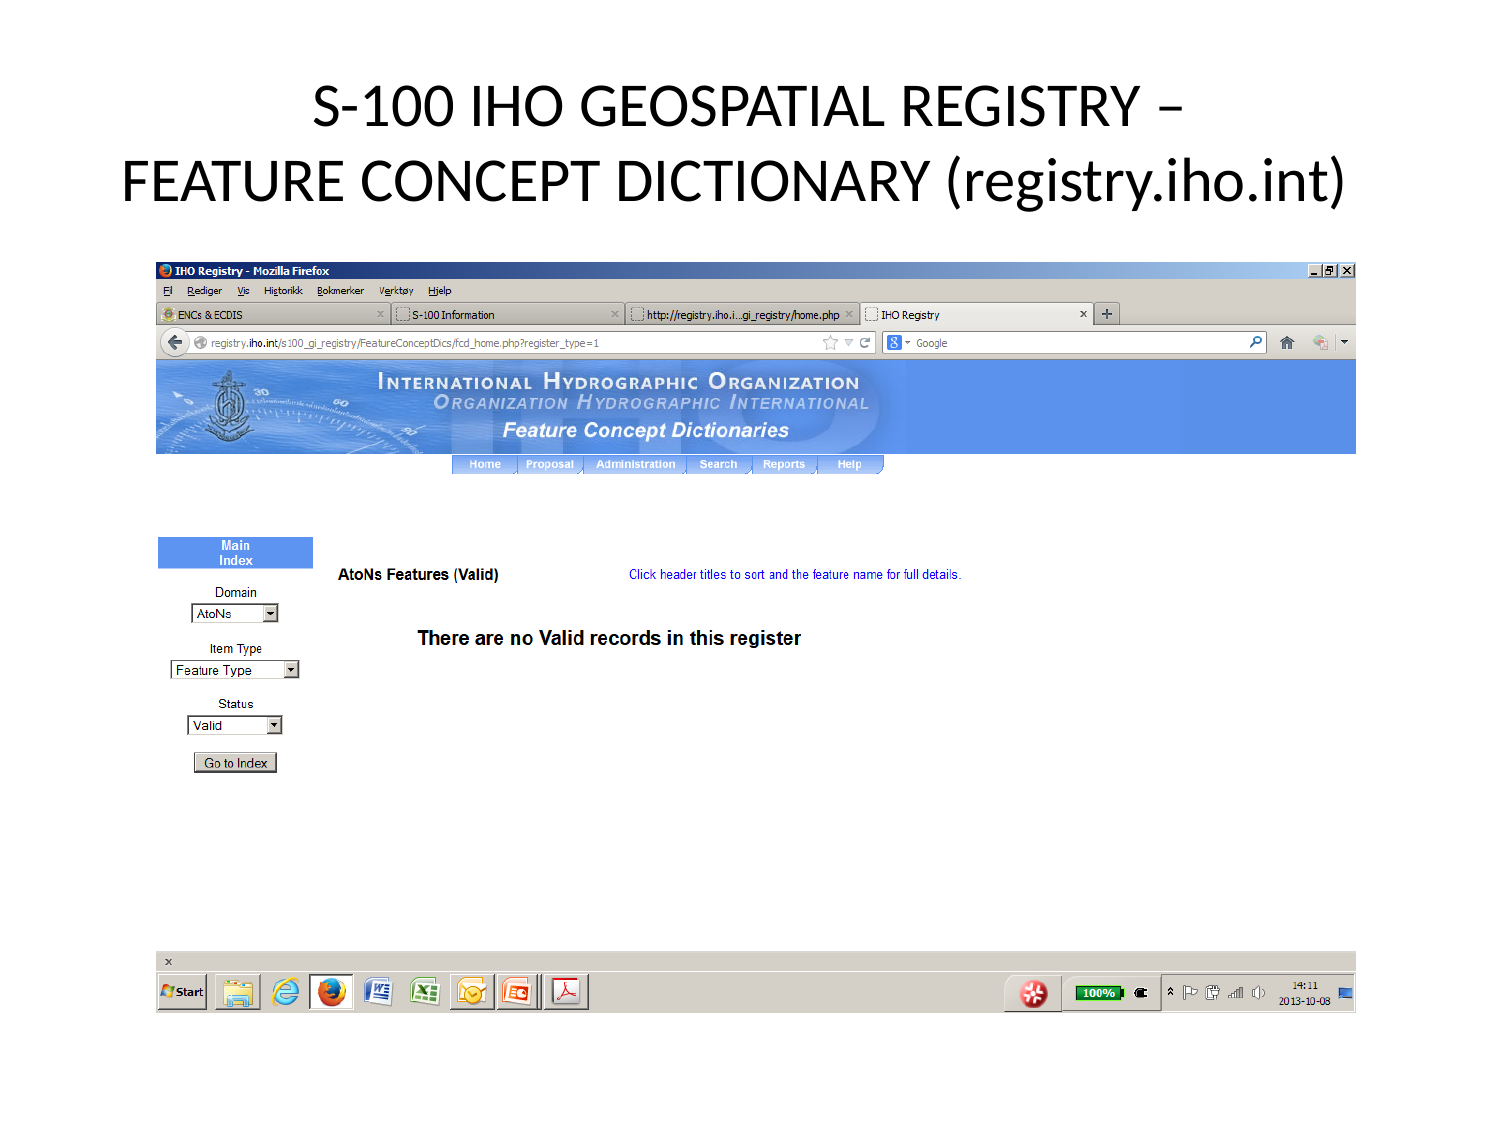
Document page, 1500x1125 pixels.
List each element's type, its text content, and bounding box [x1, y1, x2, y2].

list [155, 262, 1357, 1013]
title S-100 IHO GEOSPATIAL REGISTRY – FEATURE CONCEPT DICTIONARY (registry.iho.int) [75, 45, 1425, 233]
